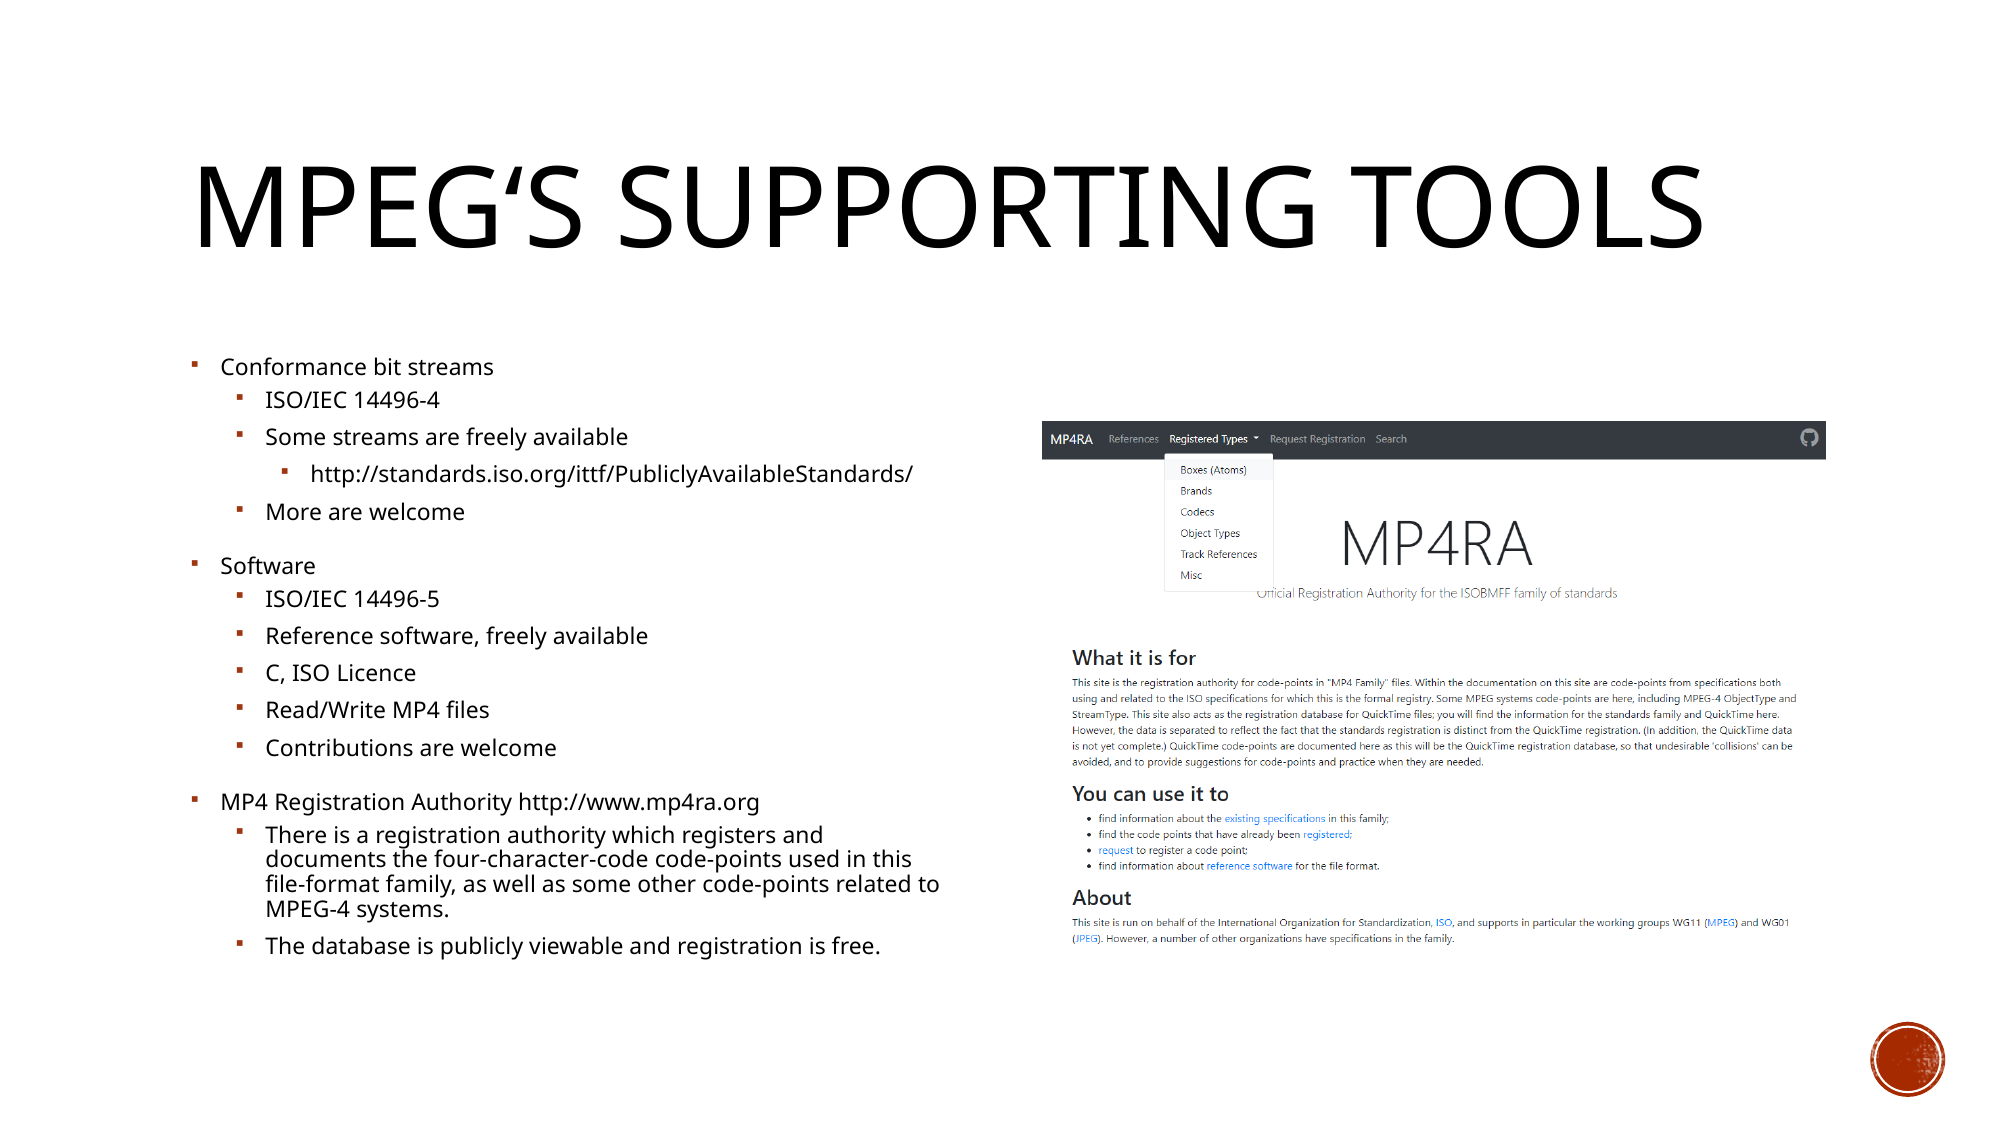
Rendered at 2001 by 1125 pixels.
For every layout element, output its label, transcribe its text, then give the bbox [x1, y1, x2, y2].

picture [1042, 421, 1826, 951]
title MPEG‘s SupportING Tools [175, 79, 1826, 344]
list Conformance bit streams ISO/IEC 14496-4 Some streams are freely available http://standards.iso.org/ittf/PubliclyAvailableStandards/ More are welcome Software ISO/IEC 14496-5 Reference software, freely available C, ISO Licence Read/Write MP4 files Contributions are welcome MP4 Registration Authority http://www.mp4ra.org There is a registration authority which registers and documents the four-character-code code-points used in this file-format family, as well as some other code-points related to MPEG-4 systems. The database is publicly viewable and registration is free. [175, 348, 959, 1013]
